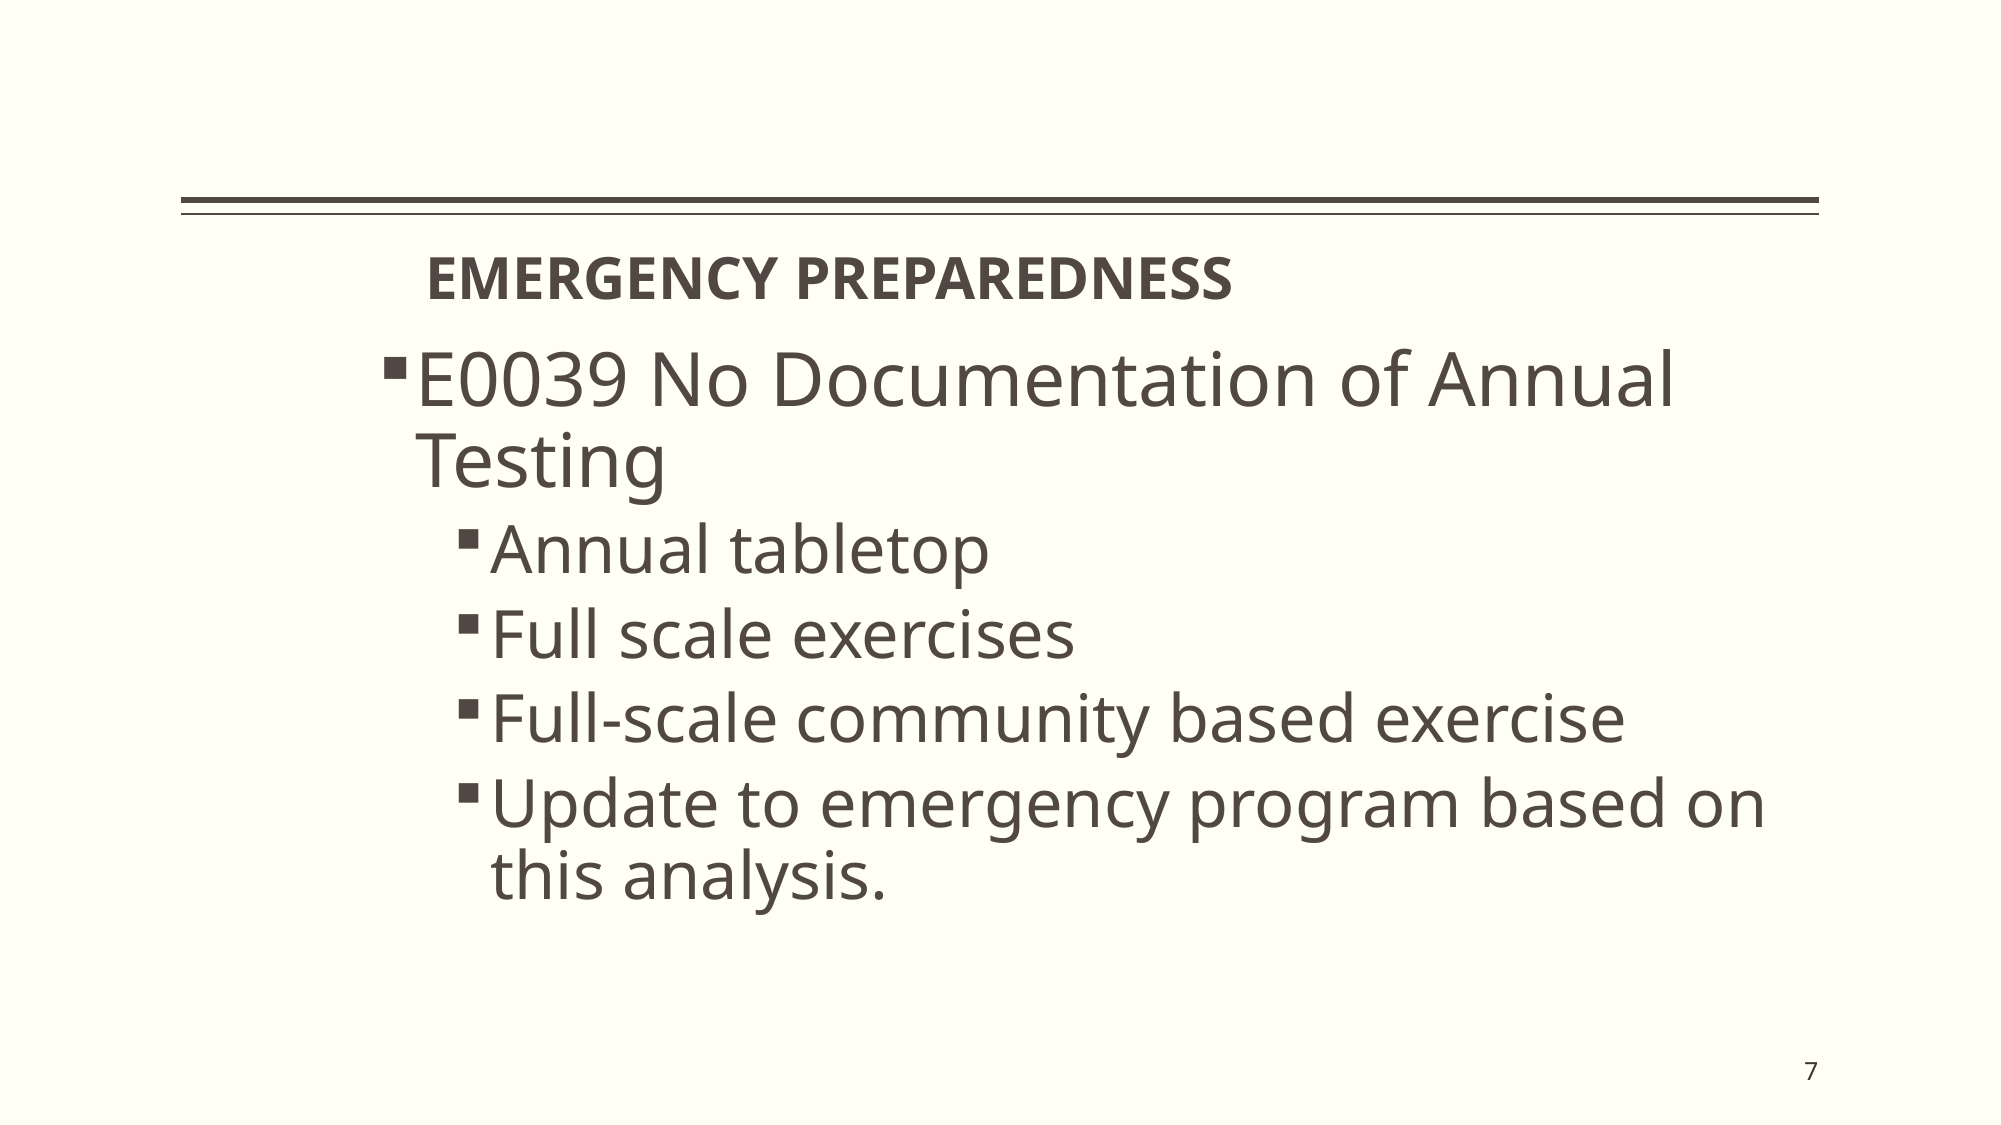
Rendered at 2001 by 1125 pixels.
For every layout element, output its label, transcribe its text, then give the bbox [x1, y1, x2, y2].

slide_number 7 [1518, 1042, 1819, 1103]
title EMERGENCY PREPAREDNESS [425, 109, 1888, 320]
list E0039 No Documentation of Annual Testing Annual tabletop Full scale exercises Full-scale community based exercise Update to emergency program based on this analysis. [378, 246, 1841, 1052]
